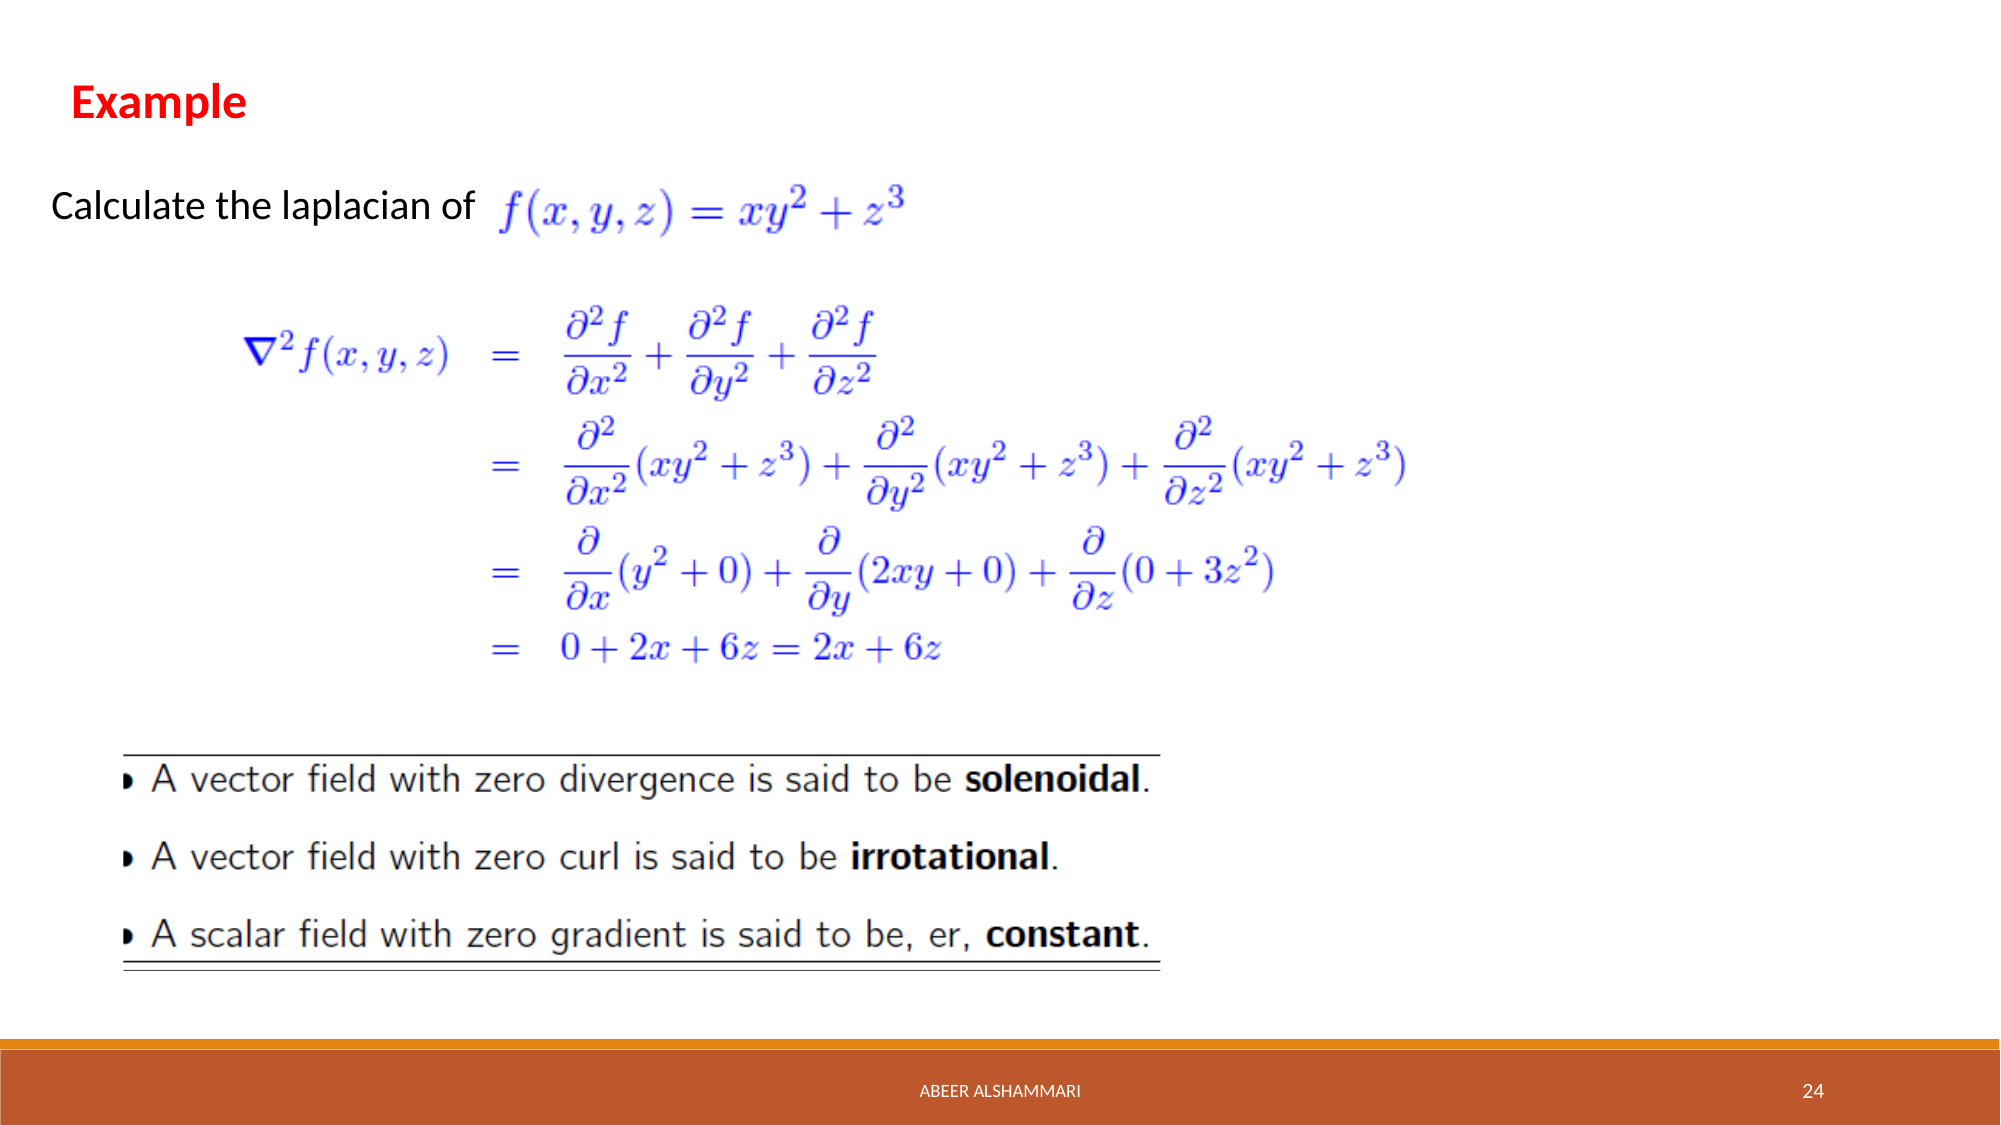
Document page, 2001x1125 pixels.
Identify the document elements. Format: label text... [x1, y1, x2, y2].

picture [122, 746, 1161, 971]
footer Abeer Alshammari [604, 1059, 1396, 1120]
picture [228, 302, 1437, 682]
text_box Example [56, 60, 425, 136]
slide_number 24 [1624, 1059, 1840, 1120]
text_box Calculate the laplacian of [36, 170, 495, 236]
picture [497, 169, 911, 262]
